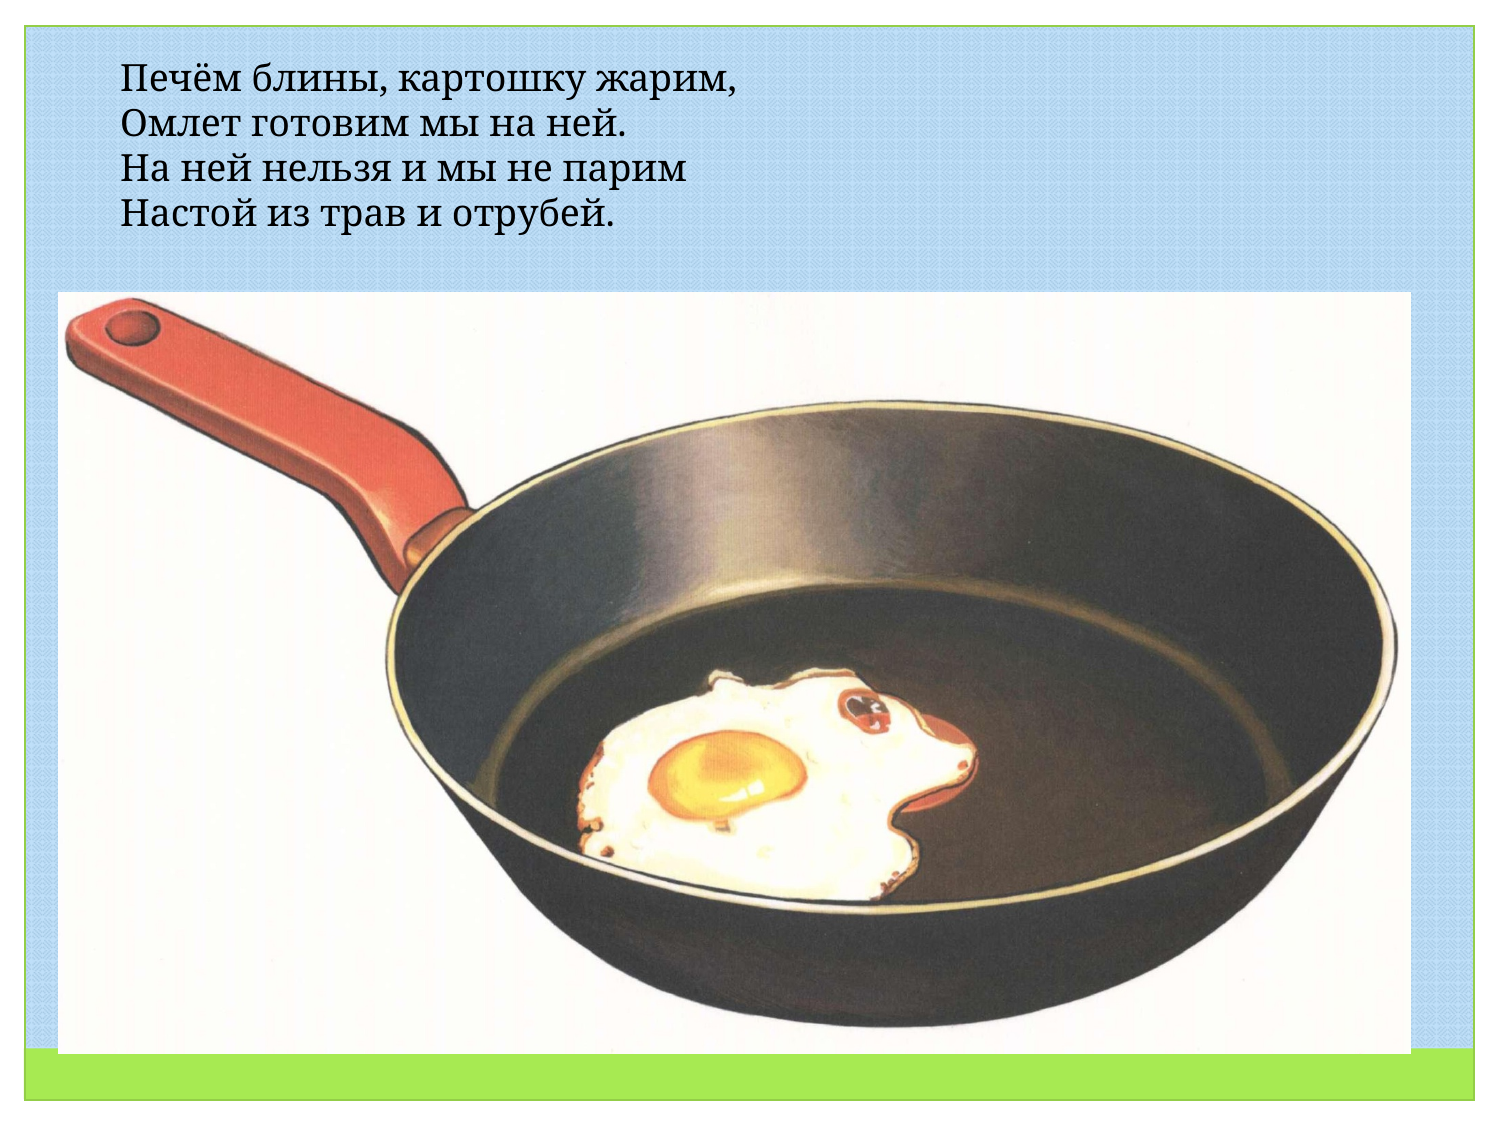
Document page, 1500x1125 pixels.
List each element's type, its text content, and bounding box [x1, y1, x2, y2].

picture [58, 292, 1412, 1054]
text_box Печём блины, картошку жарим, Омлет готовим мы на ней. На ней нельзя и мы не парим Настой из трав и отрубей. [105, 46, 856, 242]
